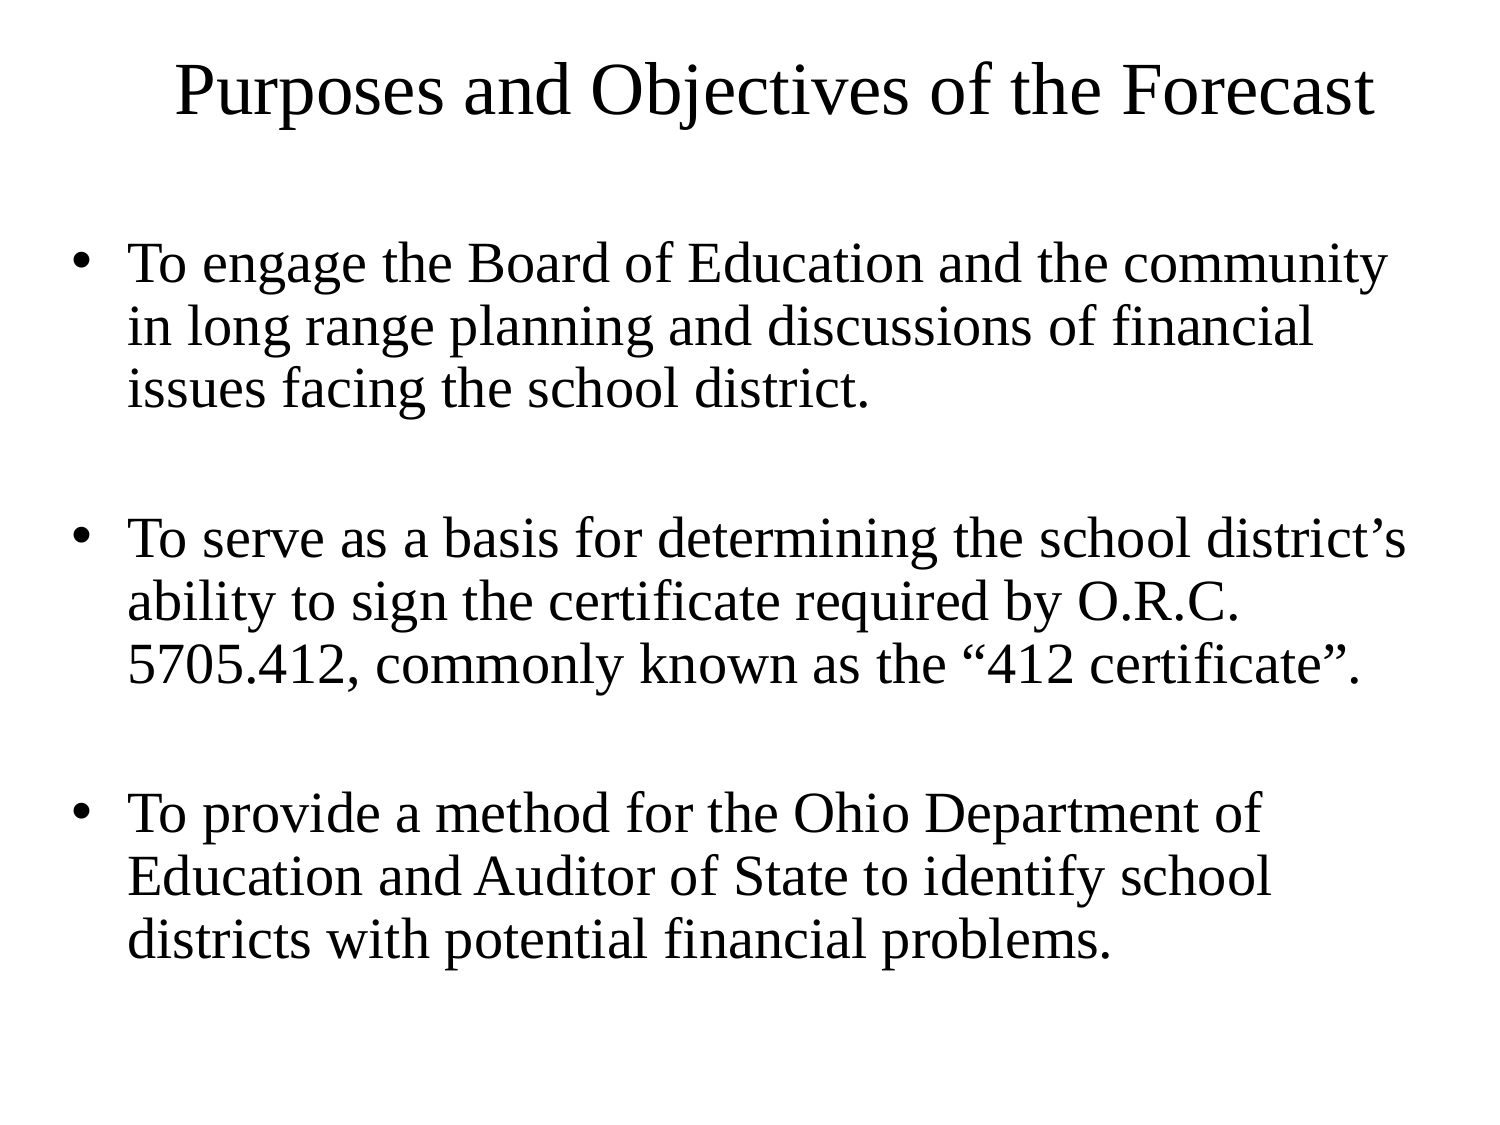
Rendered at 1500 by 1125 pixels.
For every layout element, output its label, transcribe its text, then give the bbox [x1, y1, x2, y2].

list To engage the Board of Education and the community in long range planning and discussions of financial issues facing the school district. To serve as a basis for determining the school district’s ability to sign the certificate required by O.R.C. 5705.412, commonly known as the “412 certificate”. To provide a method for the Ohio Department of Education and Auditor of State to identify school districts with potential financial problems. [56, 162, 1444, 1050]
title Purposes and Objectives of the Forecast [75, 45, 1475, 233]
